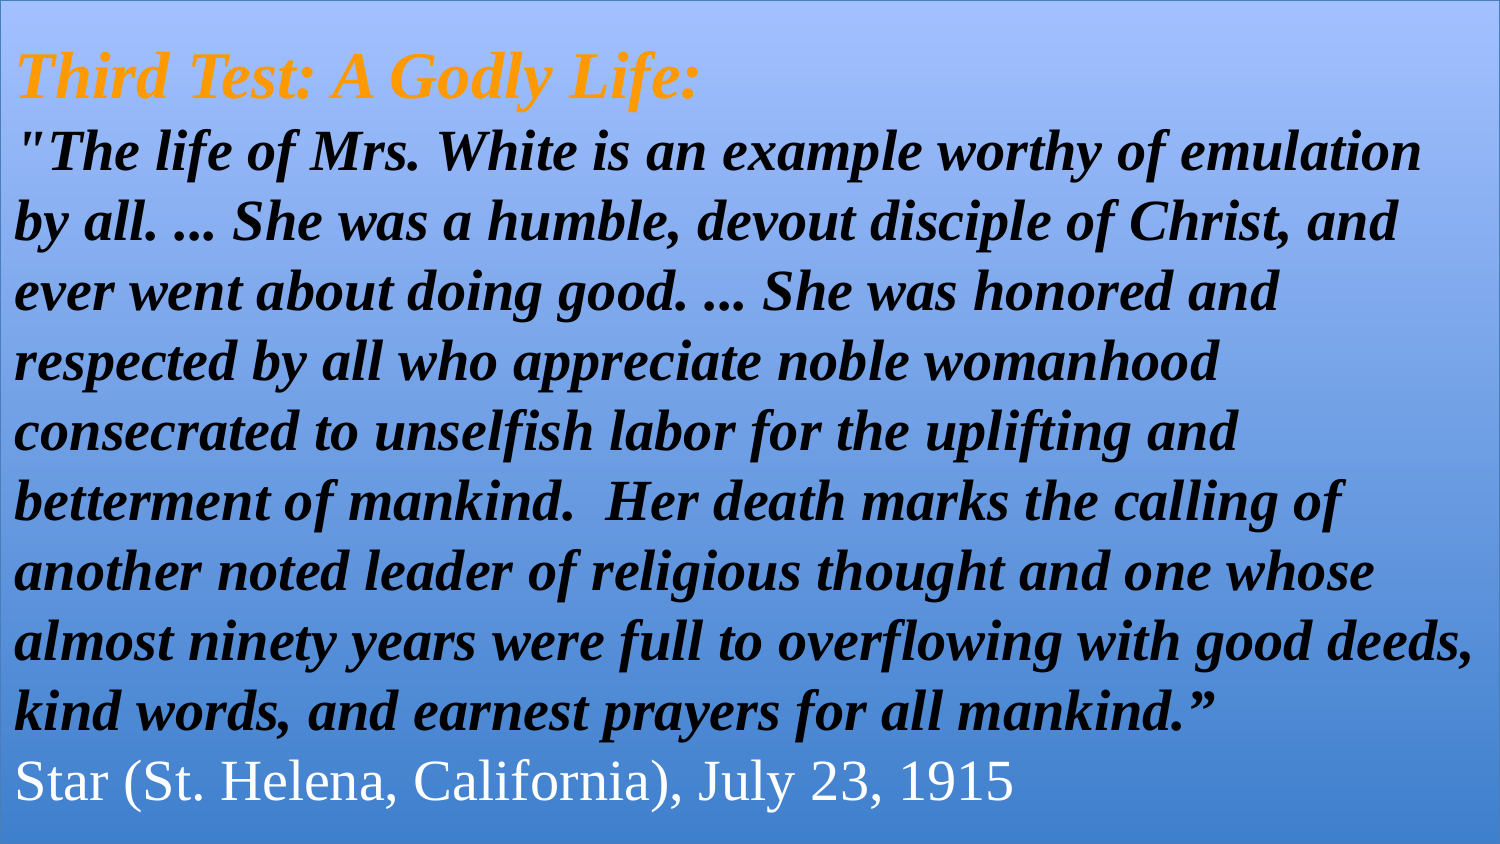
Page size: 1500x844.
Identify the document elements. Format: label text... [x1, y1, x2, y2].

text_box Third Test: A Godly Life: "The life of Mrs. White is an example worthy of emulation by all. ... She was a humble, devout disciple of Christ, and ever went about doing good. ... She was honored and respected by all who appreciate noble womanhood consecrated to unselfish labor for the uplifting and betterment of mankind. Her death marks the calling of another noted leader of religious thought and one whose almost ninety years were full to overflowing with good deeds, kind words, and earnest prayers for all mankind.” Star (St. Helena, California), July 23, 1915 [0, 0, 1500, 844]
